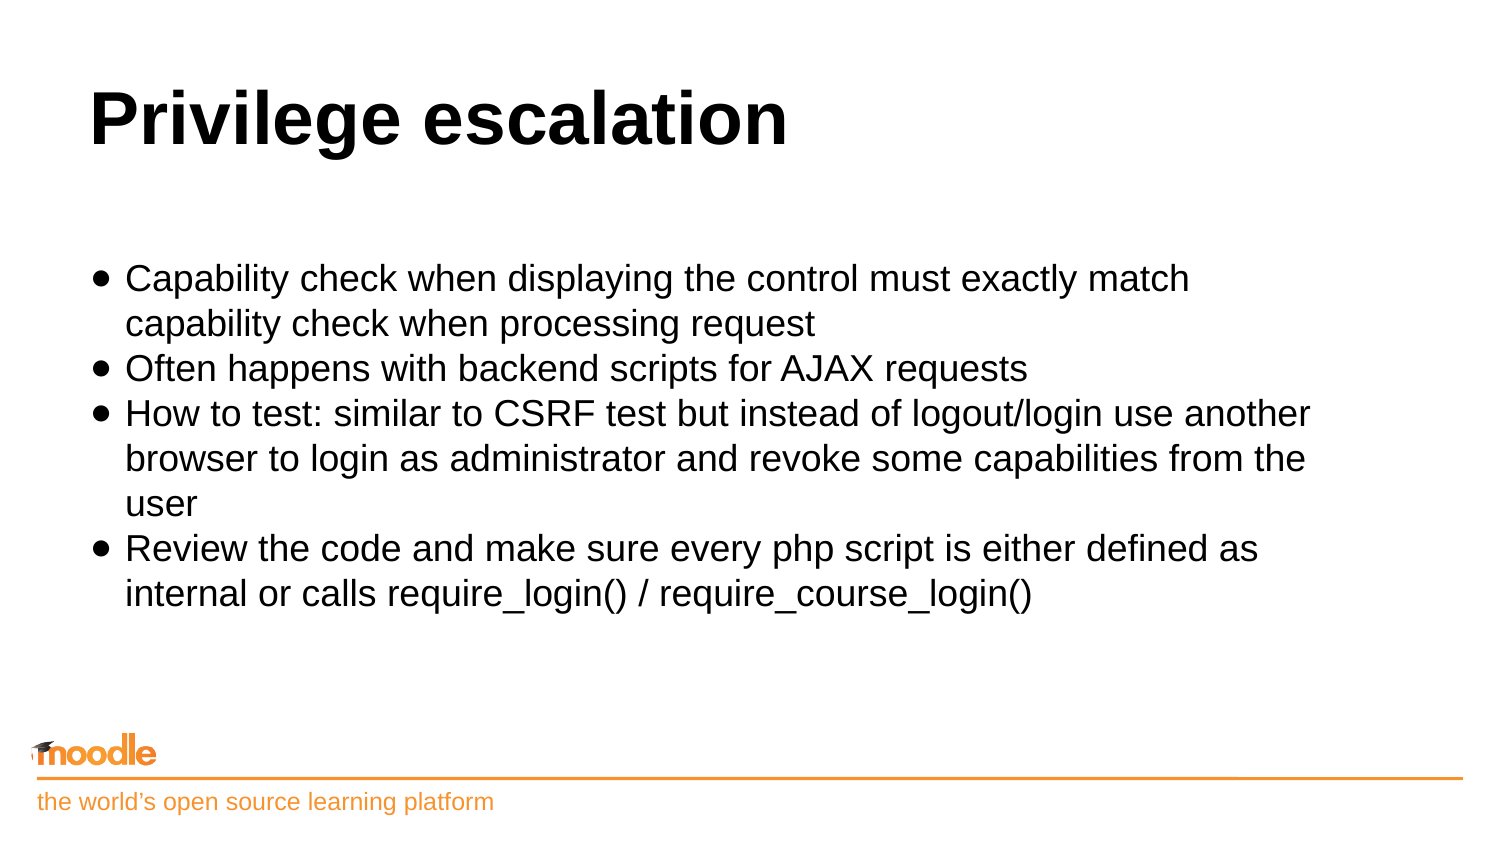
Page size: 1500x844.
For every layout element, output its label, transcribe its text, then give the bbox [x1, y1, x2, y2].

text_box Privilege escalation [75, 33, 1425, 175]
text_box Capability check when displaying the control must exactly match capability check when processing request Often happens with backend scripts for AJAX requests How to test: similar to CSRF test but instead of logout/login use another browser to login as administrator and revoke some capabilities from the user Review the code and make sure every php script is either defined as internal or calls require_login() / require_course_login() [74, 238, 1371, 714]
picture [30, 733, 157, 771]
text_box the world’s open source learning platform [22, 765, 550, 831]
